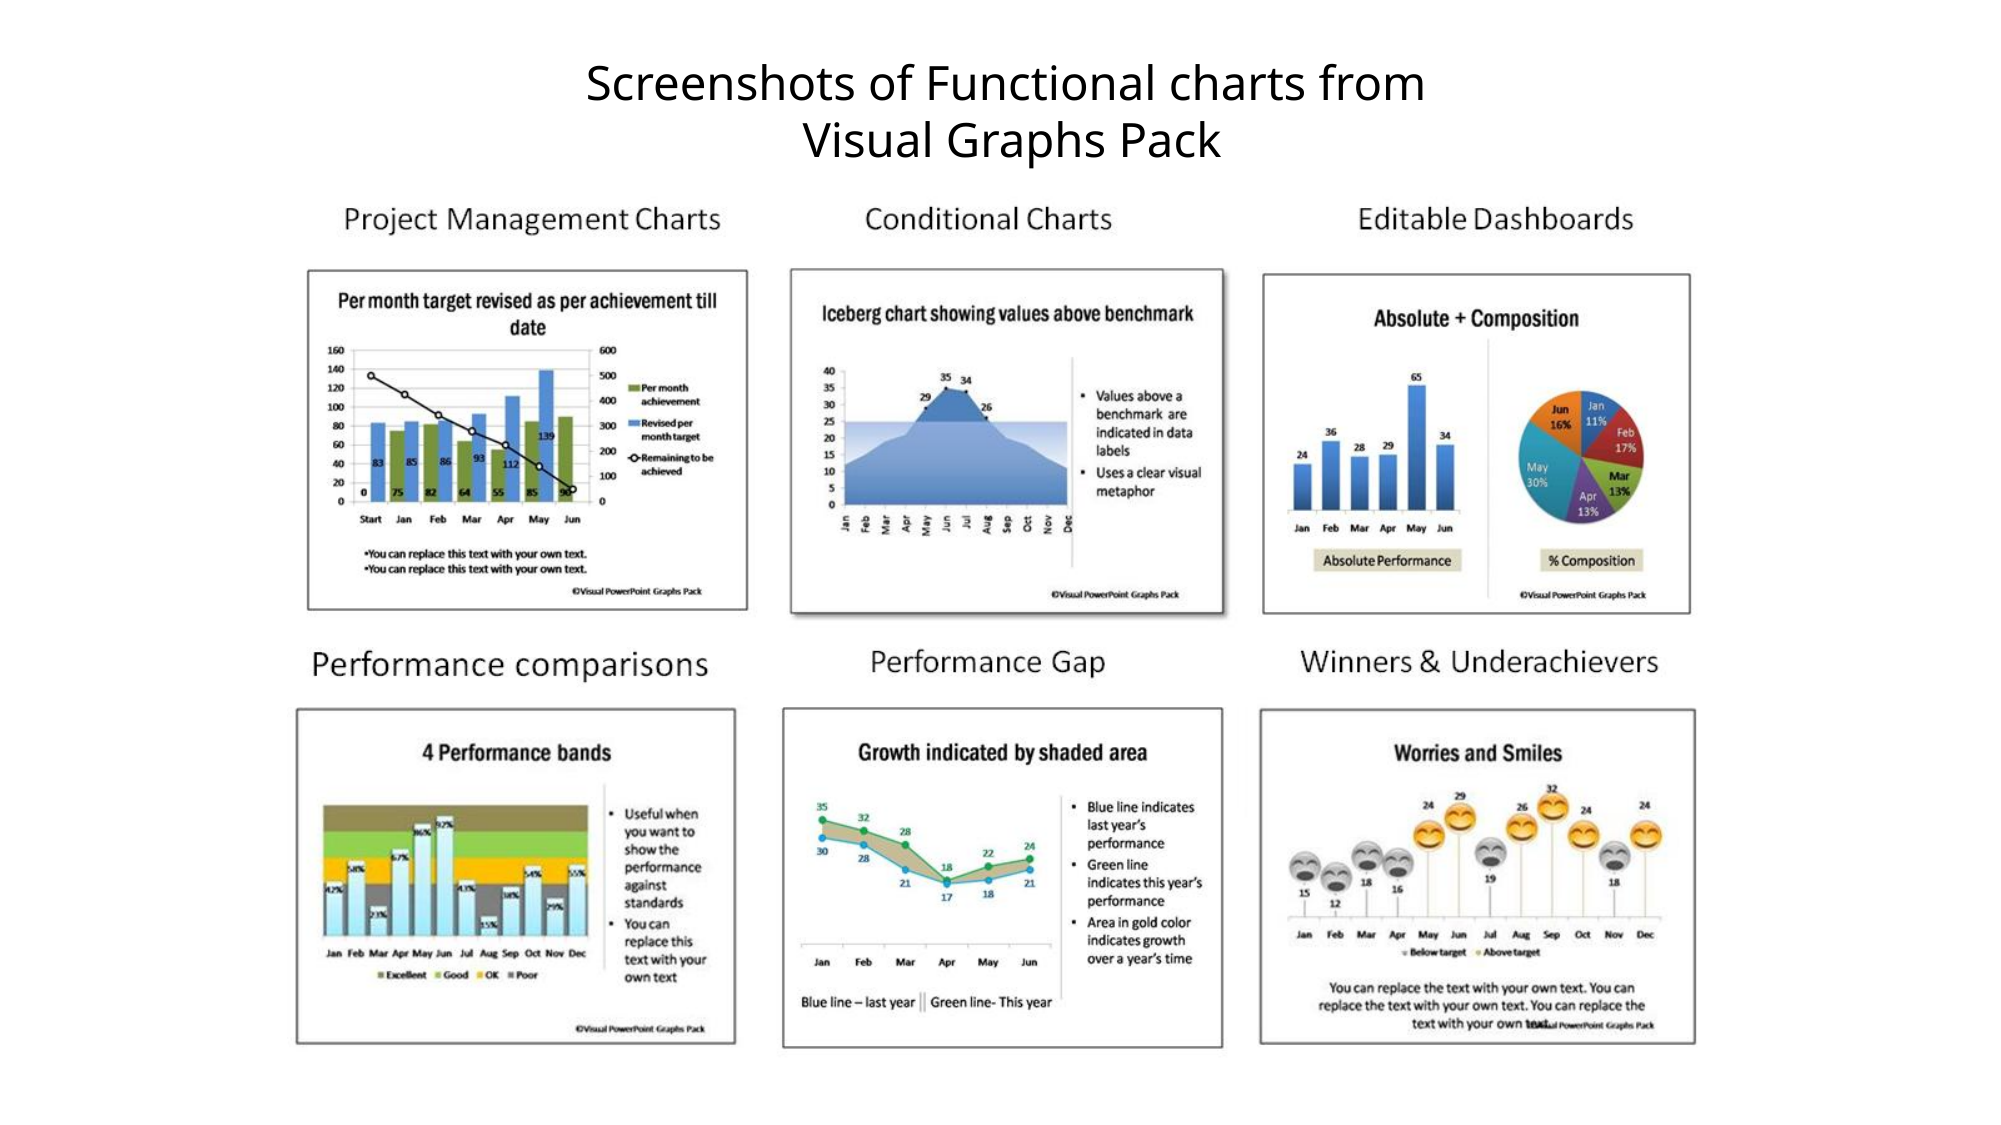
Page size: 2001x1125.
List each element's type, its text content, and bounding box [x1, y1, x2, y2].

title Screenshots of Functional charts from Visual Graphs Pack [324, 45, 1688, 175]
picture [287, 187, 1711, 1061]
